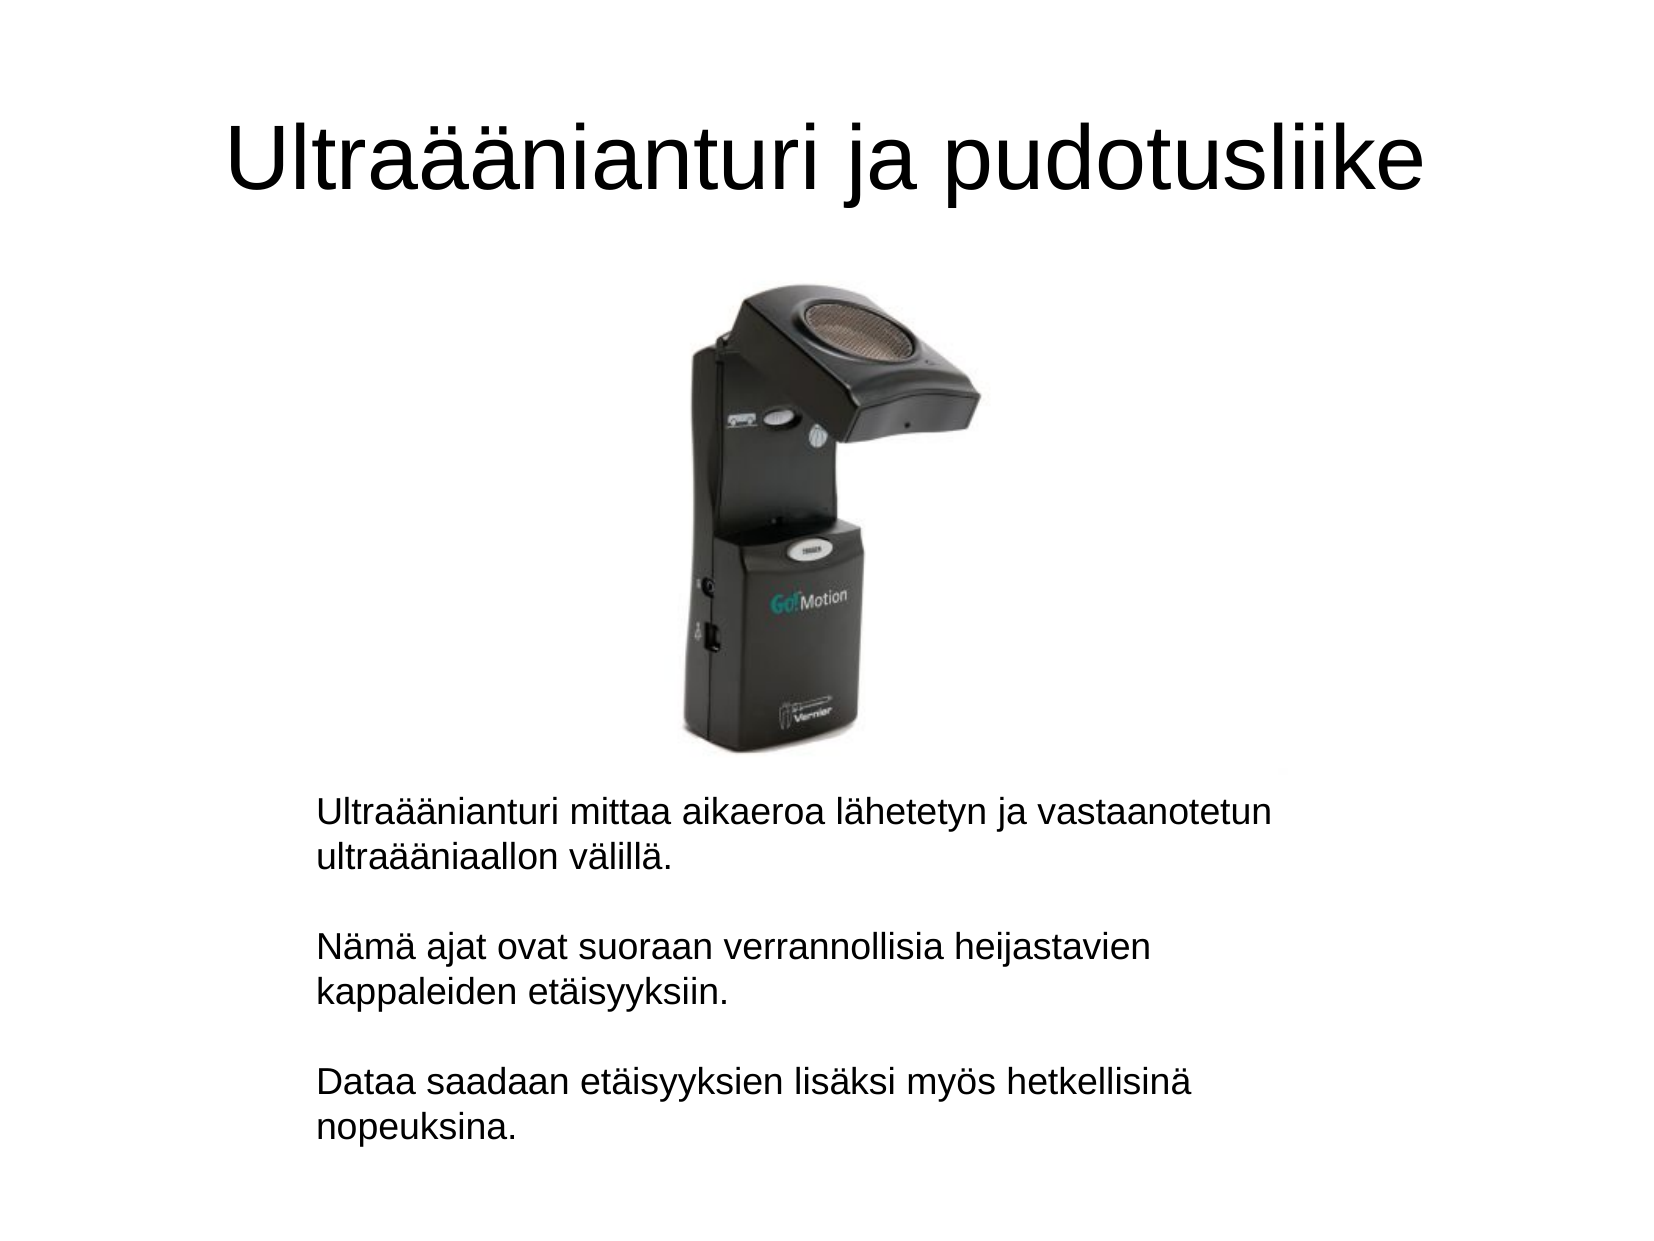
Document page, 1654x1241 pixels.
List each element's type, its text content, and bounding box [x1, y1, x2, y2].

text_box Ultraäänianturi mittaa aikaeroa lähetetyn ja vastaanotetun ultraääniaallon välillä. Nämä ajat ovat suoraan verrannollisia heijastavien kappaleiden etäisyyksiin. Dataa saadaan etäisyyksien lisäksi myös hetkellisinä nopeuksina. [301, 779, 1353, 1131]
picture [365, 256, 1288, 776]
text_box Ultraäänianturi ja pudotusliike [82, 49, 1571, 257]
